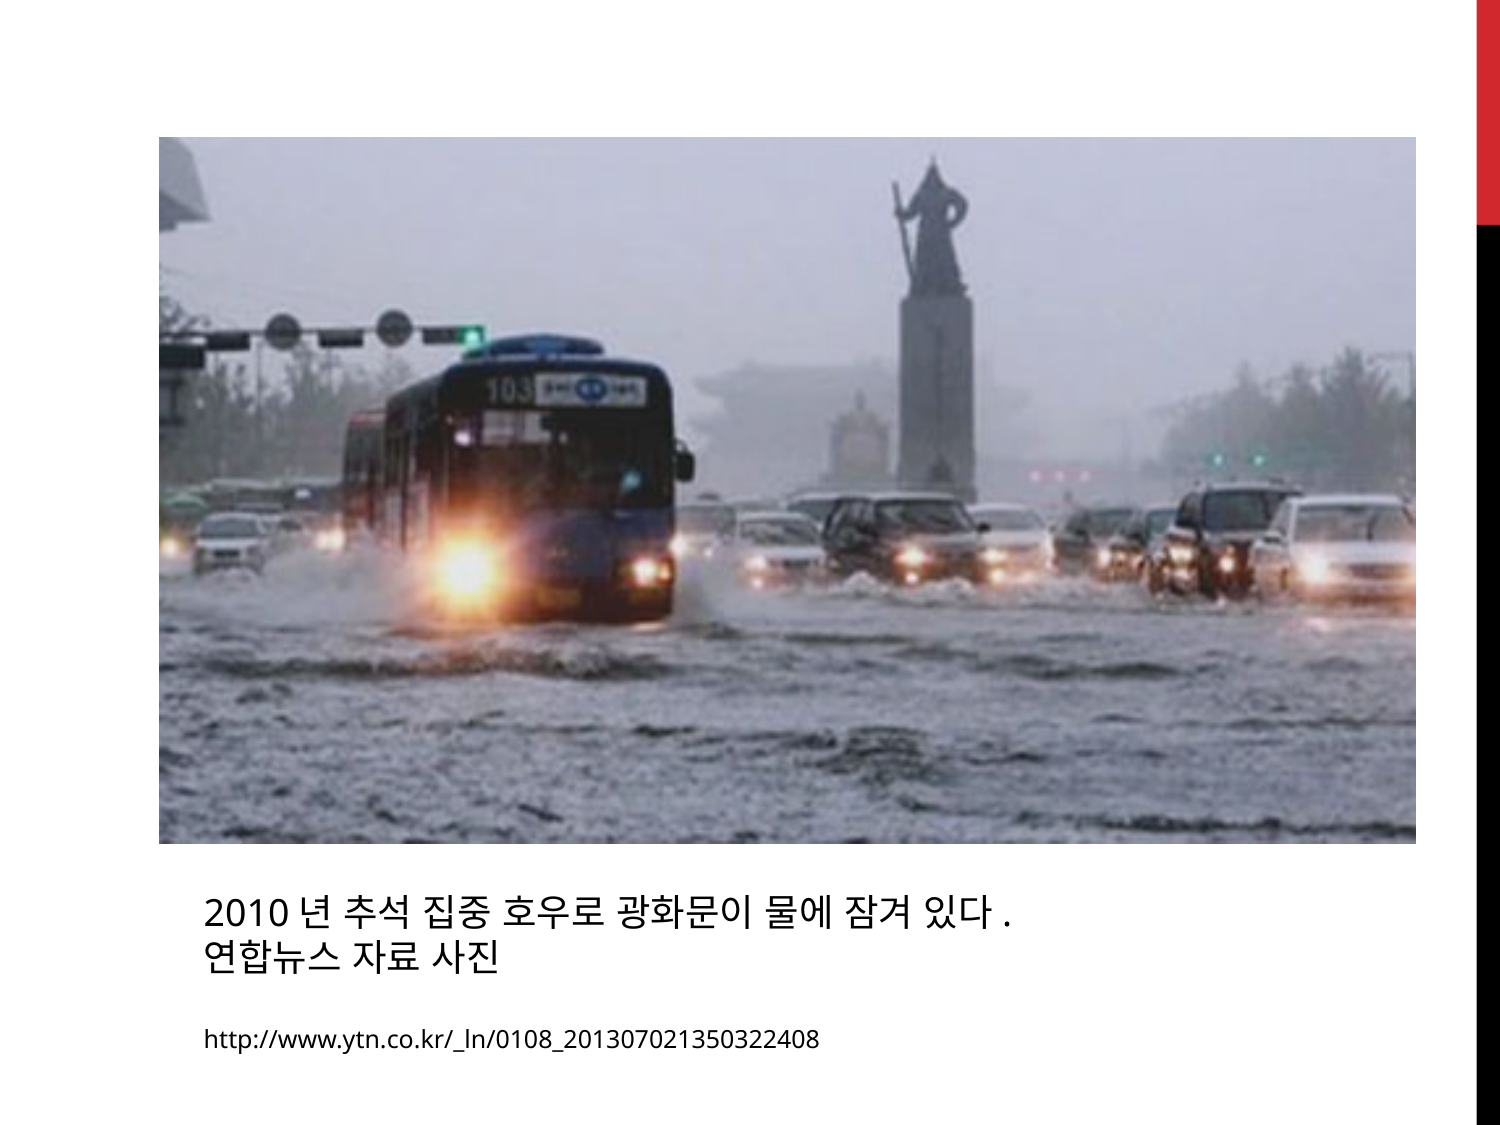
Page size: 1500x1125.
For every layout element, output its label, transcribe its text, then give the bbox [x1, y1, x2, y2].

text_box 2010년 추석 집중 호우로 광화문이 물에 잠겨 있다. 연합뉴스 자료 사진 http://www.ytn.co.kr/_ln/0108_201307021350322408 [188, 881, 1028, 1062]
picture [158, 136, 1416, 845]
